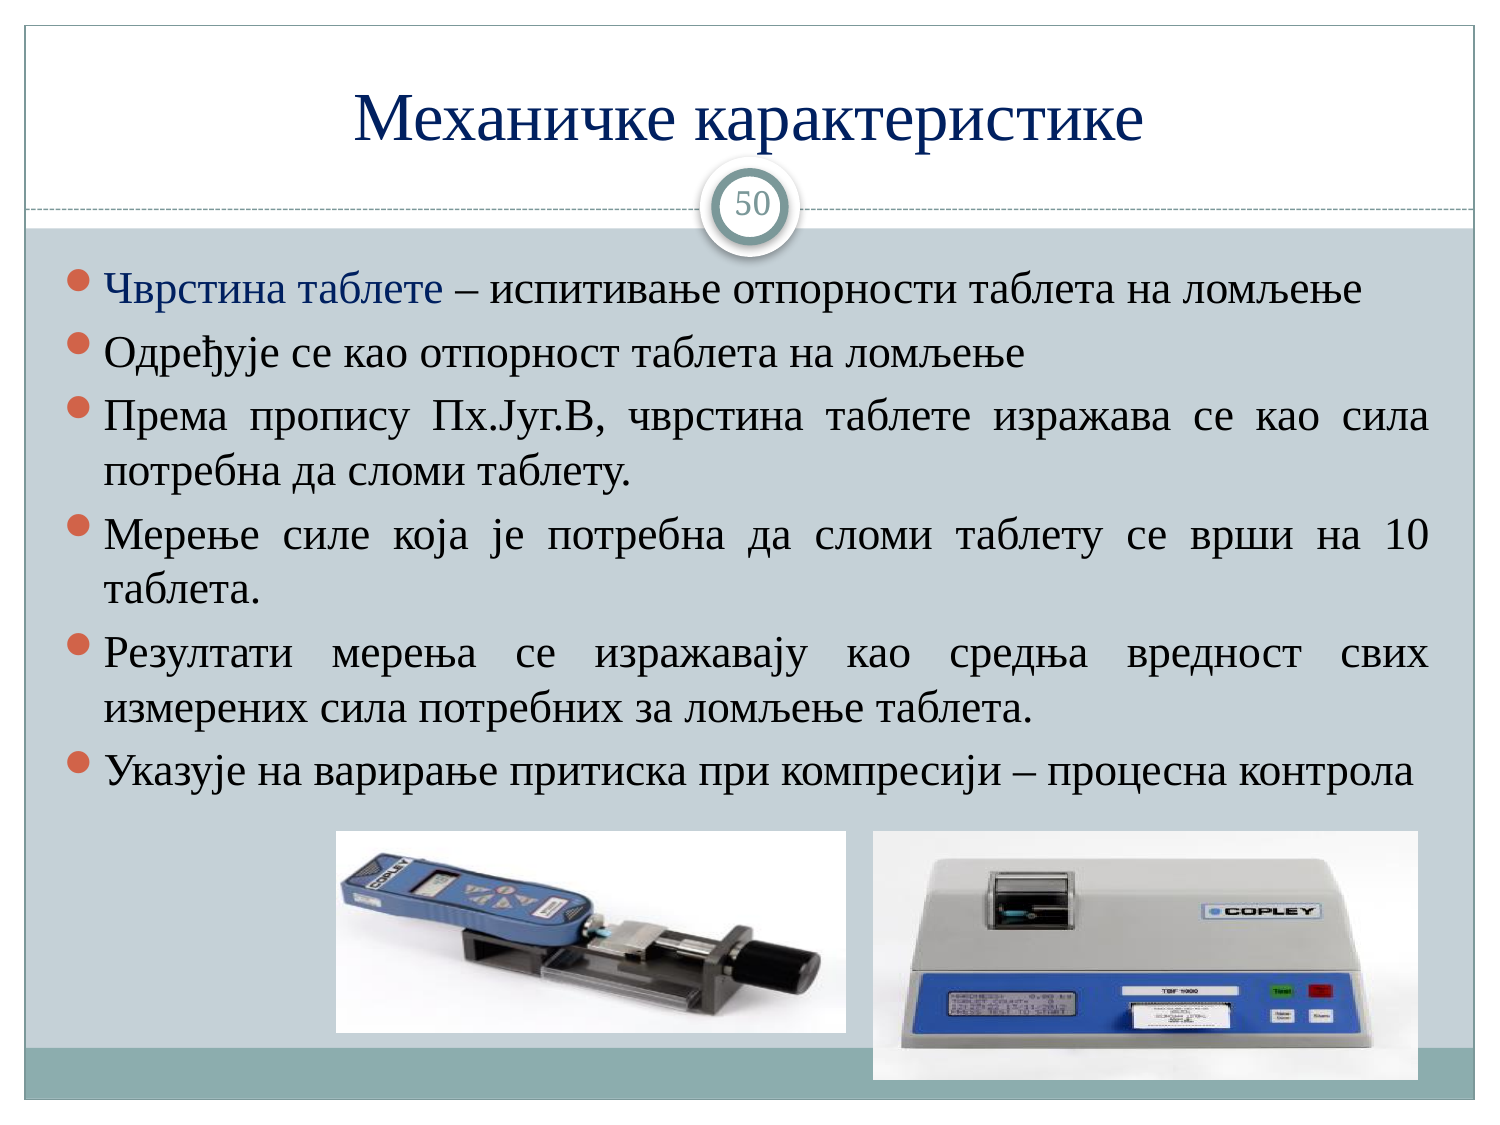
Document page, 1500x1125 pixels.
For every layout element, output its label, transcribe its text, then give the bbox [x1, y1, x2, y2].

picture [336, 831, 847, 1033]
list Чврстина таблете – испитивање отпорности таблета на ломљење Одређује се као отпорност таблета на ломљење Према пропису Пх.Југ.В, чврстина таблете изражава се као сила потребна да сломи таблету. Мерење силе која је потребна да сломи таблету се врши на 10 таблета. Резултати мерења се изражавају као средња вредност свих измерених сила потребних за ломљење таблета. Указује на варирање притиска при компресији – процесна контрола [49, 250, 1445, 882]
title Механичке карактеристике [49, 37, 1450, 162]
picture [873, 831, 1418, 1080]
slide_number 50 [715, 168, 791, 241]
